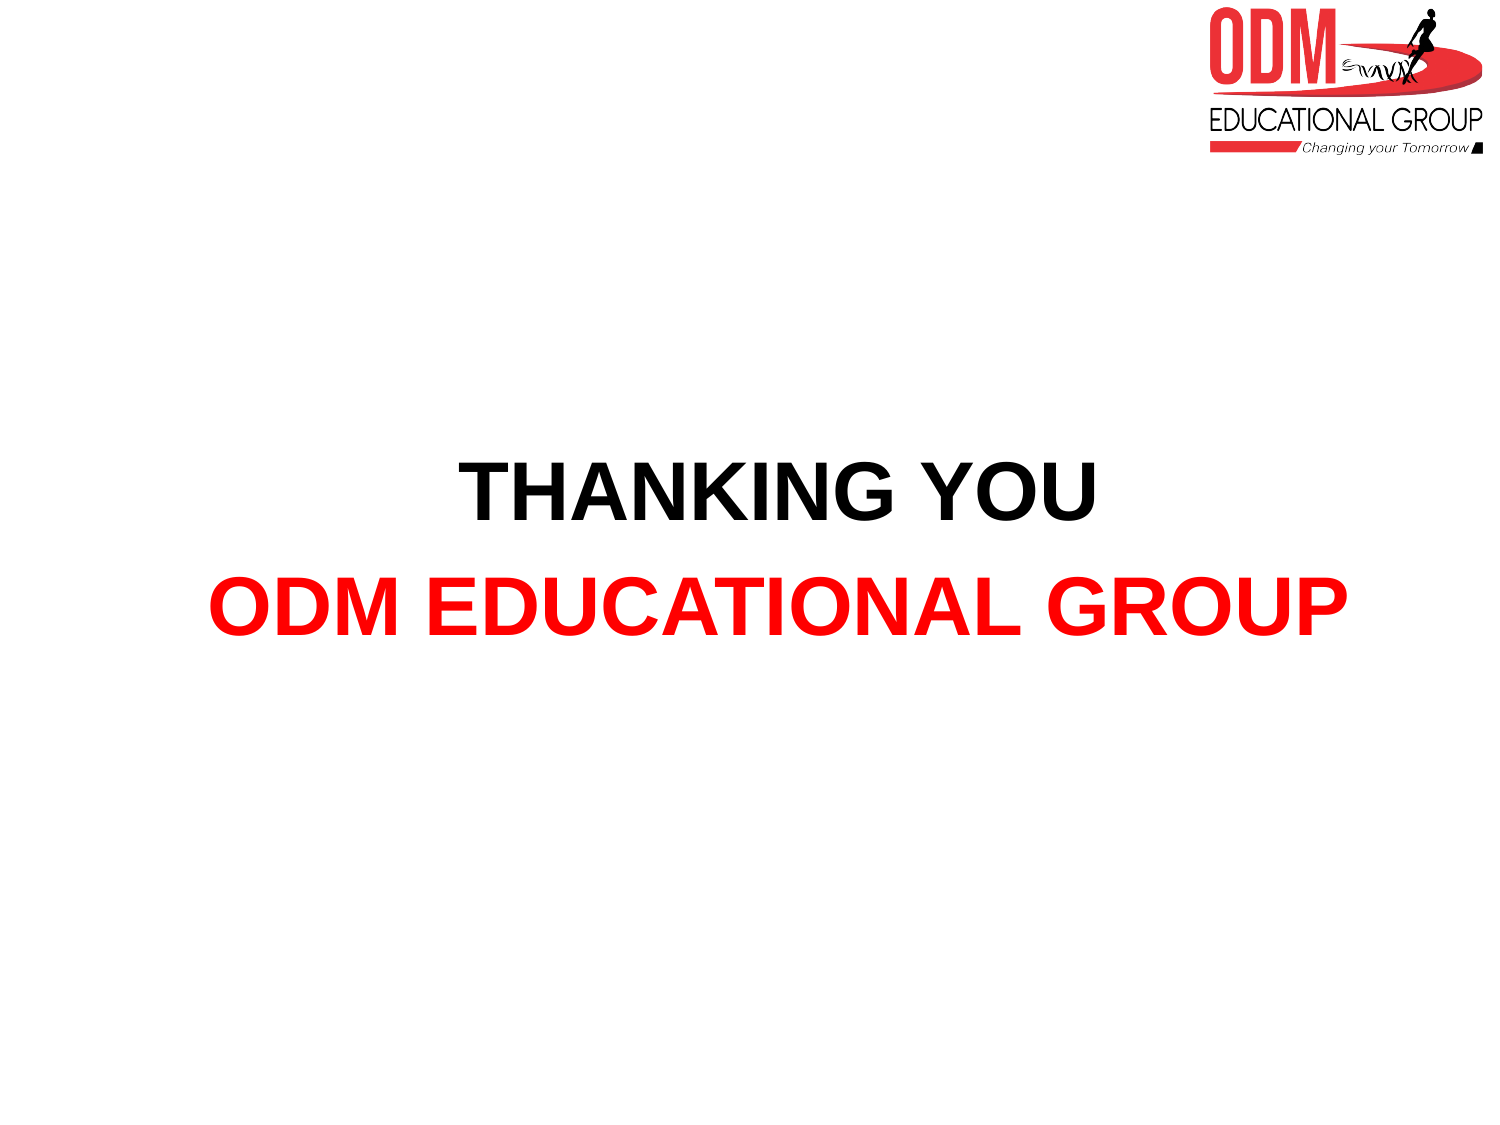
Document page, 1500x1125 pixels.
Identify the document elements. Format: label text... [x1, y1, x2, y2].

picture [1210, 6, 1483, 156]
text_box THANKING YOU ODM EDUCATIONAL GROUP [101, 262, 1382, 847]
